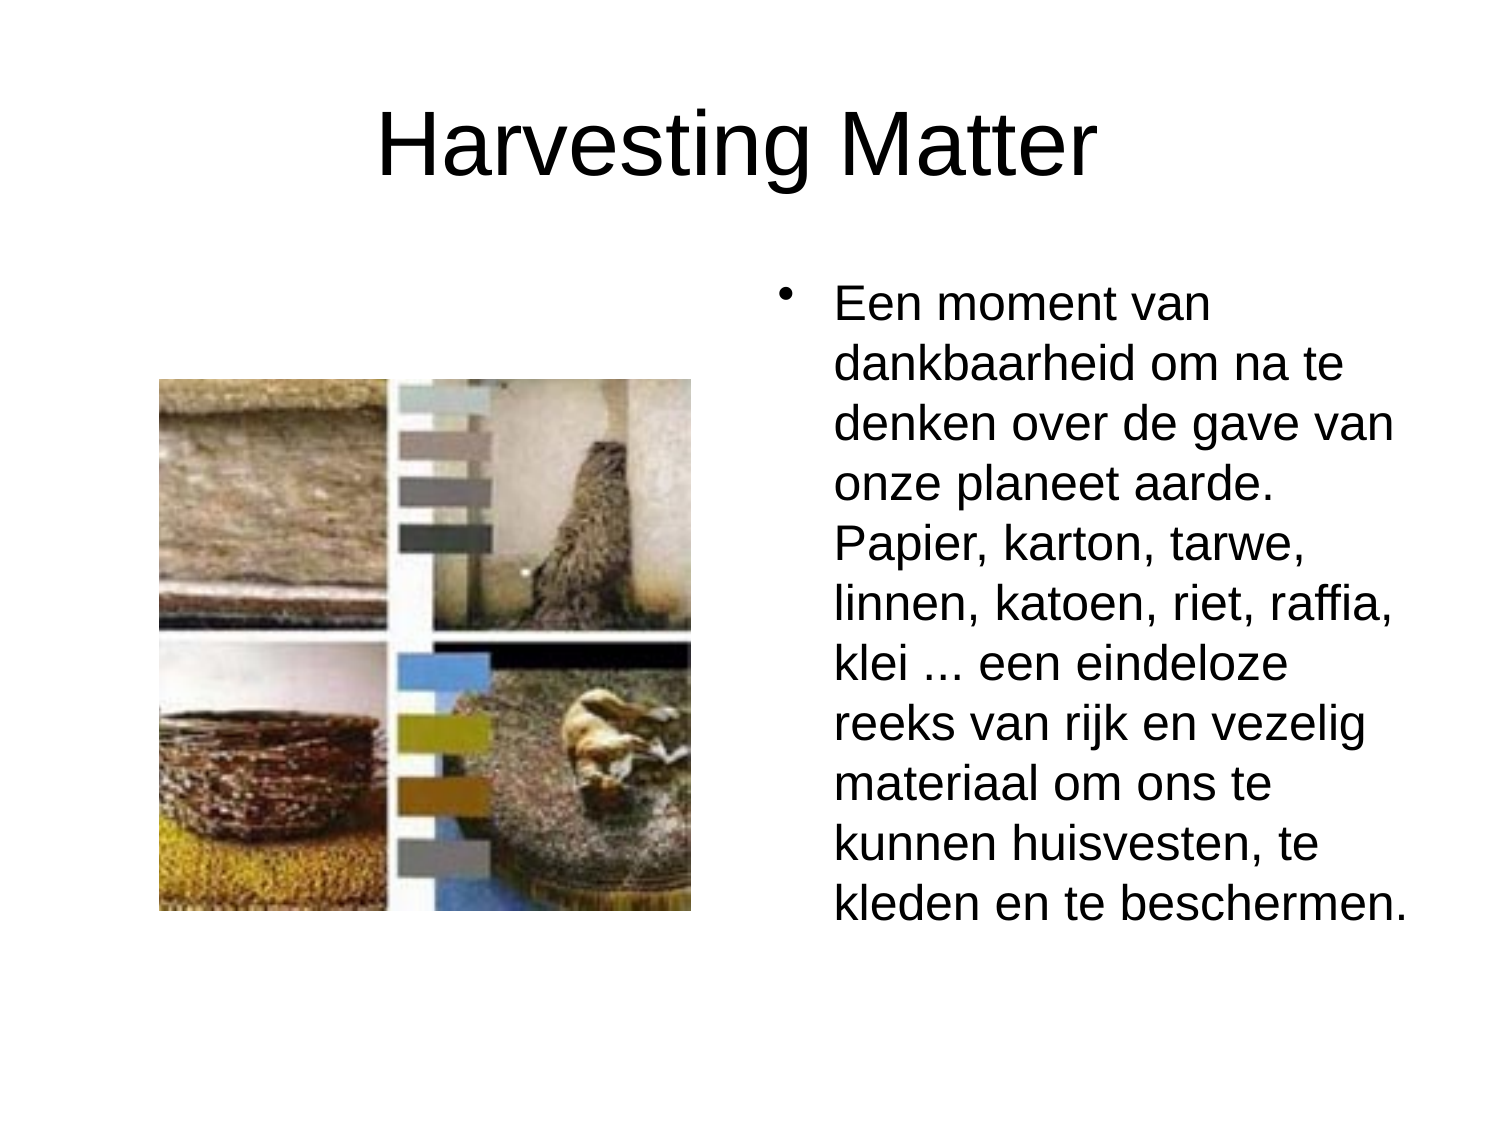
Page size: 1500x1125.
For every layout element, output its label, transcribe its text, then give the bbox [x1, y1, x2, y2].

title Harvesting Matter [74, 44, 1426, 233]
picture [159, 378, 692, 911]
list Een moment van dankbaarheid om na te denken over de gave van onze planeet aarde. Papier, karton, tarwe, linnen, katoen, riet, raffia, klei ... een eindeloze reeks van rijk en vezelig materiaal om ons te kunnen huisvesten, te kleden en te beschermen. [762, 262, 1426, 1006]
